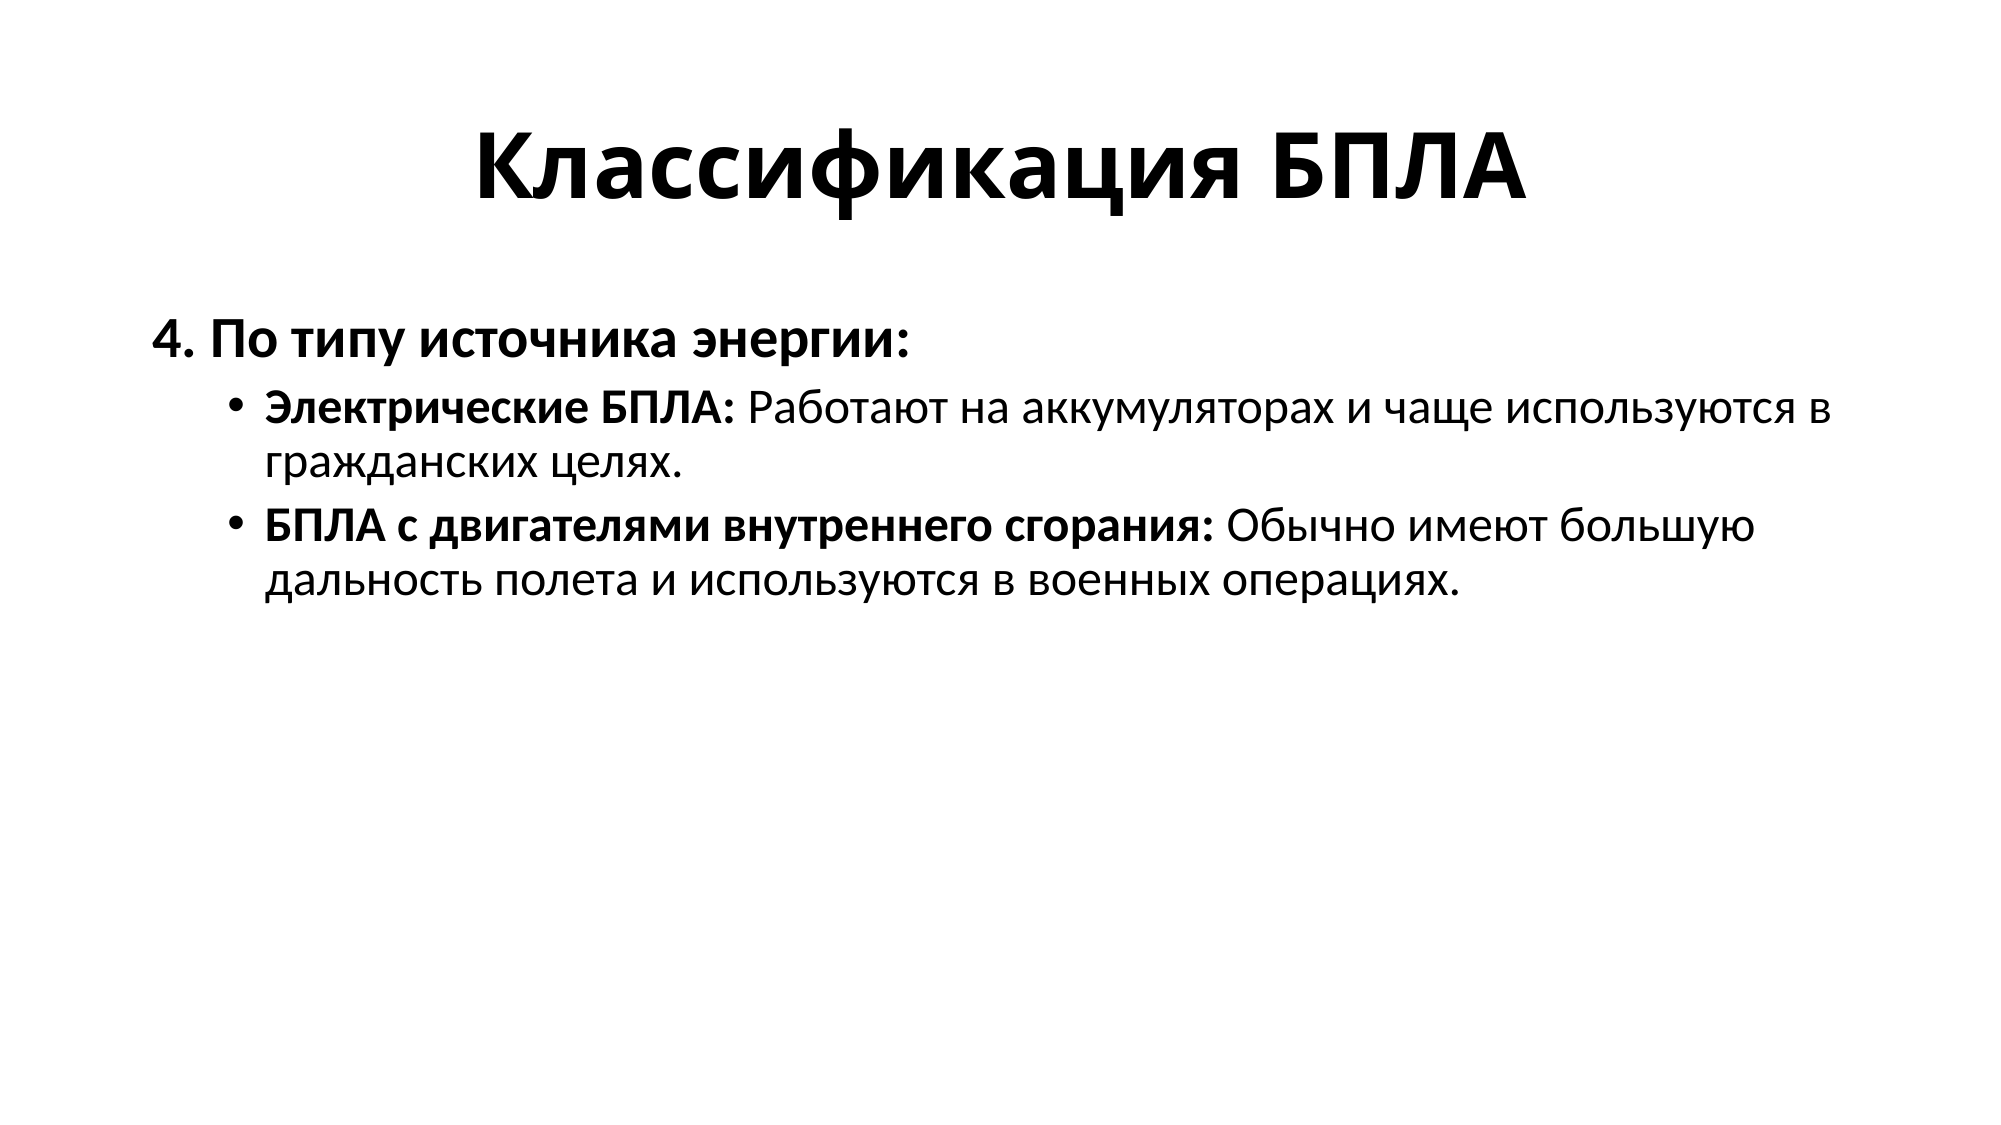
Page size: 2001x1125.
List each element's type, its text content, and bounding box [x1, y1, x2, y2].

title Классификация БПЛА [137, 59, 1863, 278]
list 4. По типу источника энергии: Электрические БПЛА: Работают на аккумуляторах и чаще используются в гражданских целях. БПЛА с двигателями внутреннего сгорания: Обычно имеют большую дальность полета и используются в военных операциях. [137, 299, 1863, 1014]
